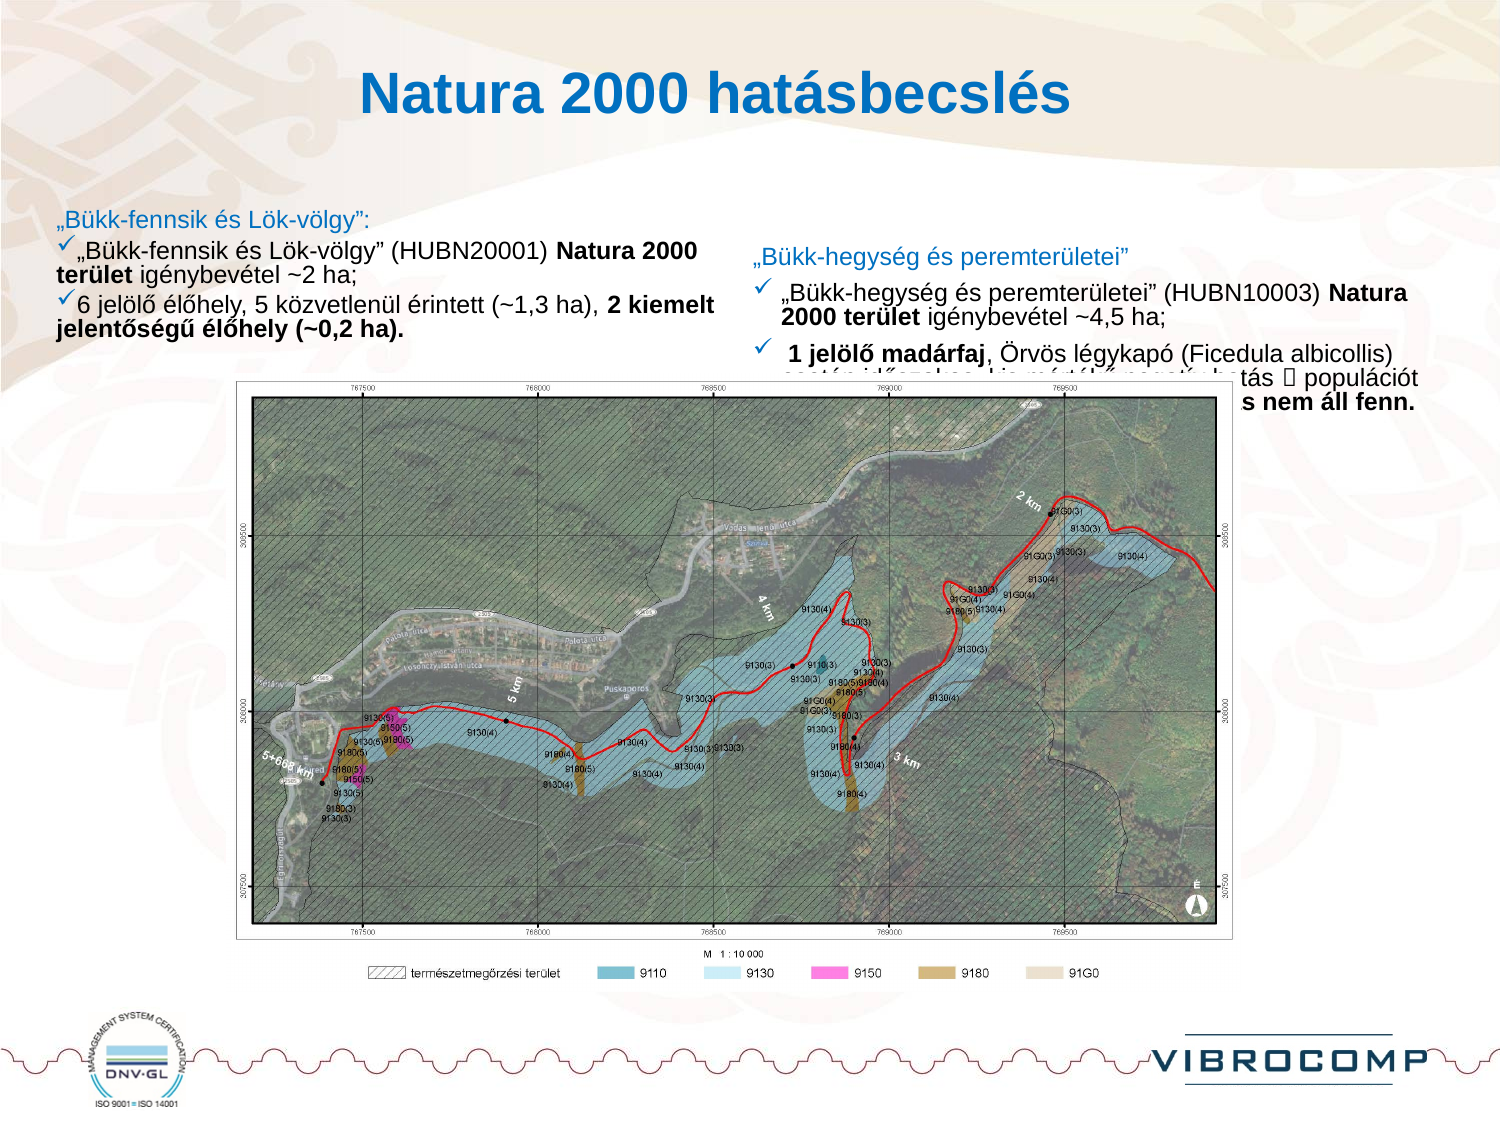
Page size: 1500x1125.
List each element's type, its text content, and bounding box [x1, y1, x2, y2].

picture [0, 0, 1500, 1125]
title Natura 2000 hatásbecslés [88, 19, 1344, 161]
list „Bükk-fennsik és Lök-völgy”: „Bükk-fennsik és Lök-völgy” (HUBN20001) Natura 2000 terület igénybevétel ~2 ha; 6 jelölő élőhely, 5 közvetlenül érintett (~1,3 ha), 2 kiemelt jelentőségű élőhely (~0,2 ha). „Bükk-hegység és peremterületei” „Bükk-hegység és peremterületei” (HUBN10003) Natura 2000 terület igénybevétel ~4,5 ha; 1 jelölő madárfaj, Örvös légykapó (Ficedula albicollis) esetén időszakos, kis mértékű negatív hatás  populációt nem veszélyezteti, jelentős negatív hatás nem áll fenn. [41, 196, 1465, 421]
